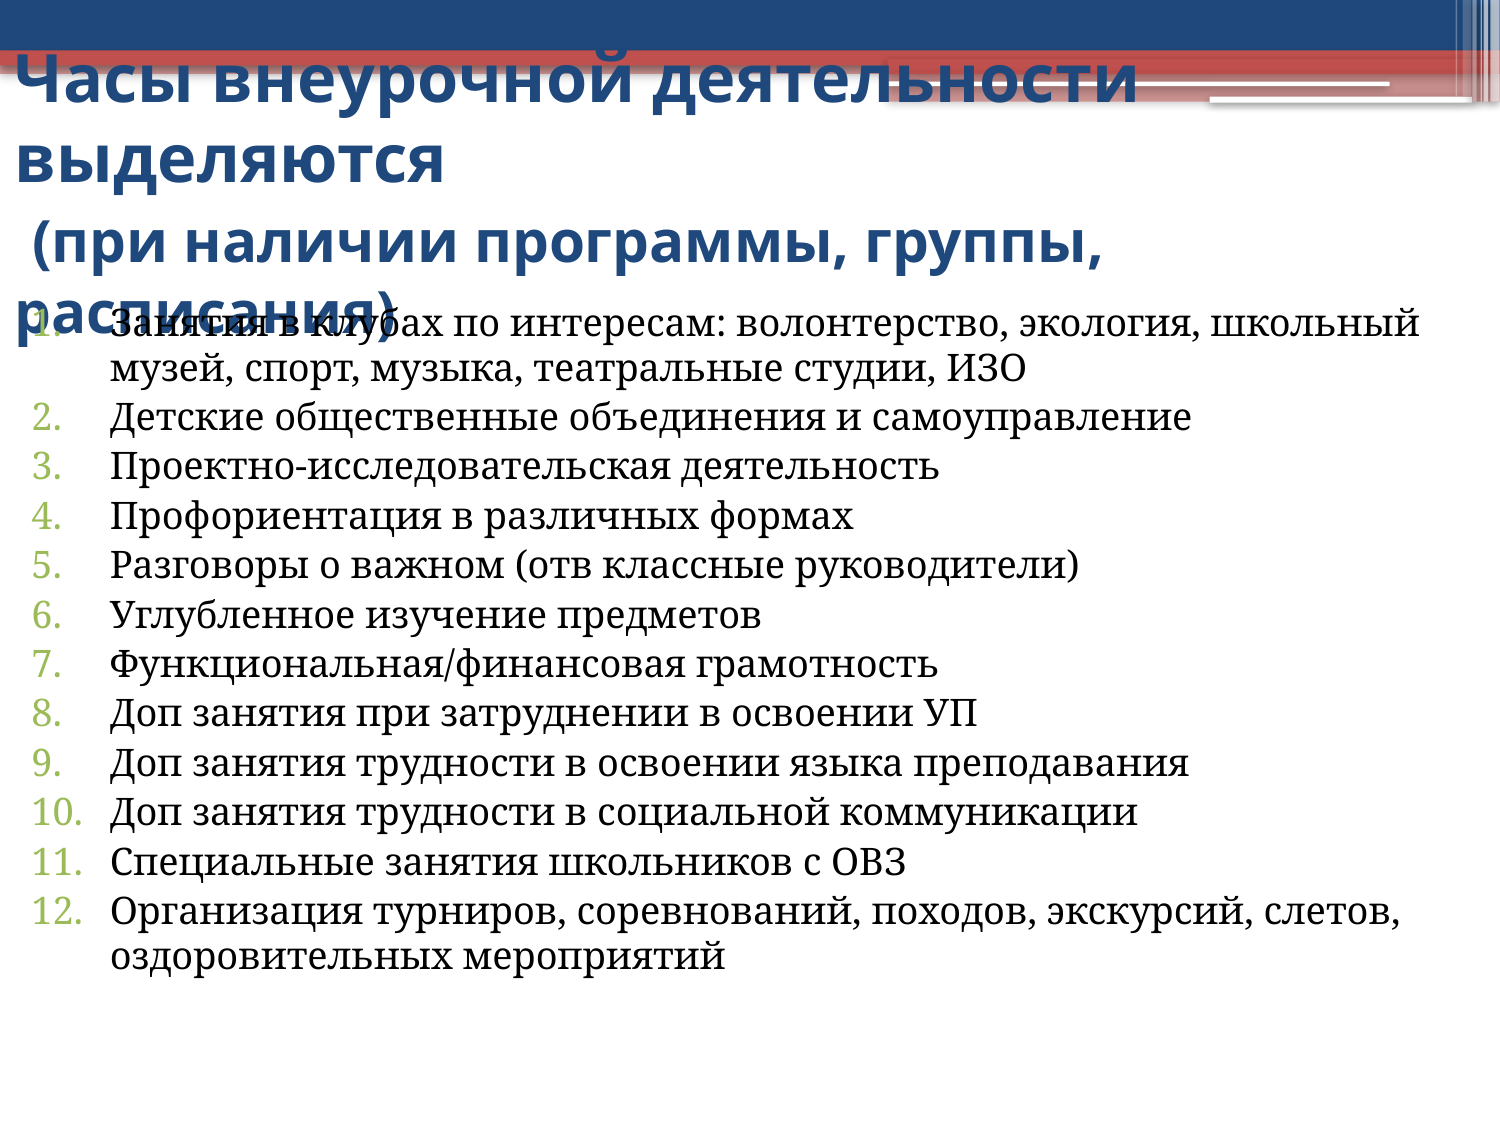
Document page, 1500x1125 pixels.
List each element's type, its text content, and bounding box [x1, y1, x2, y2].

title Часы внеурочной деятельности выделяются (при наличии программы, группы, расписания) [0, 101, 1500, 279]
list Занятия в клубах по интересам: волонтерство, экология, школьный музей, спорт, музыка, театральные студии, ИЗО Детские общественные объединения и самоуправление Проектно-исследовательская деятельность Профориентация в различных формах Разговоры о важном (отв классные руководители) Углубленное изучение предметов Функциональная/финансовая грамотность Доп занятия при затруднении в освоении УП Доп занятия трудности в освоении языка преподавания Доп занятия трудности в социальной коммуникации Специальные занятия школьников с ОВЗ Организация турниров, соревнований, походов, экскурсий, слетов, оздоровительных мероприятий [0, 290, 1500, 1125]
